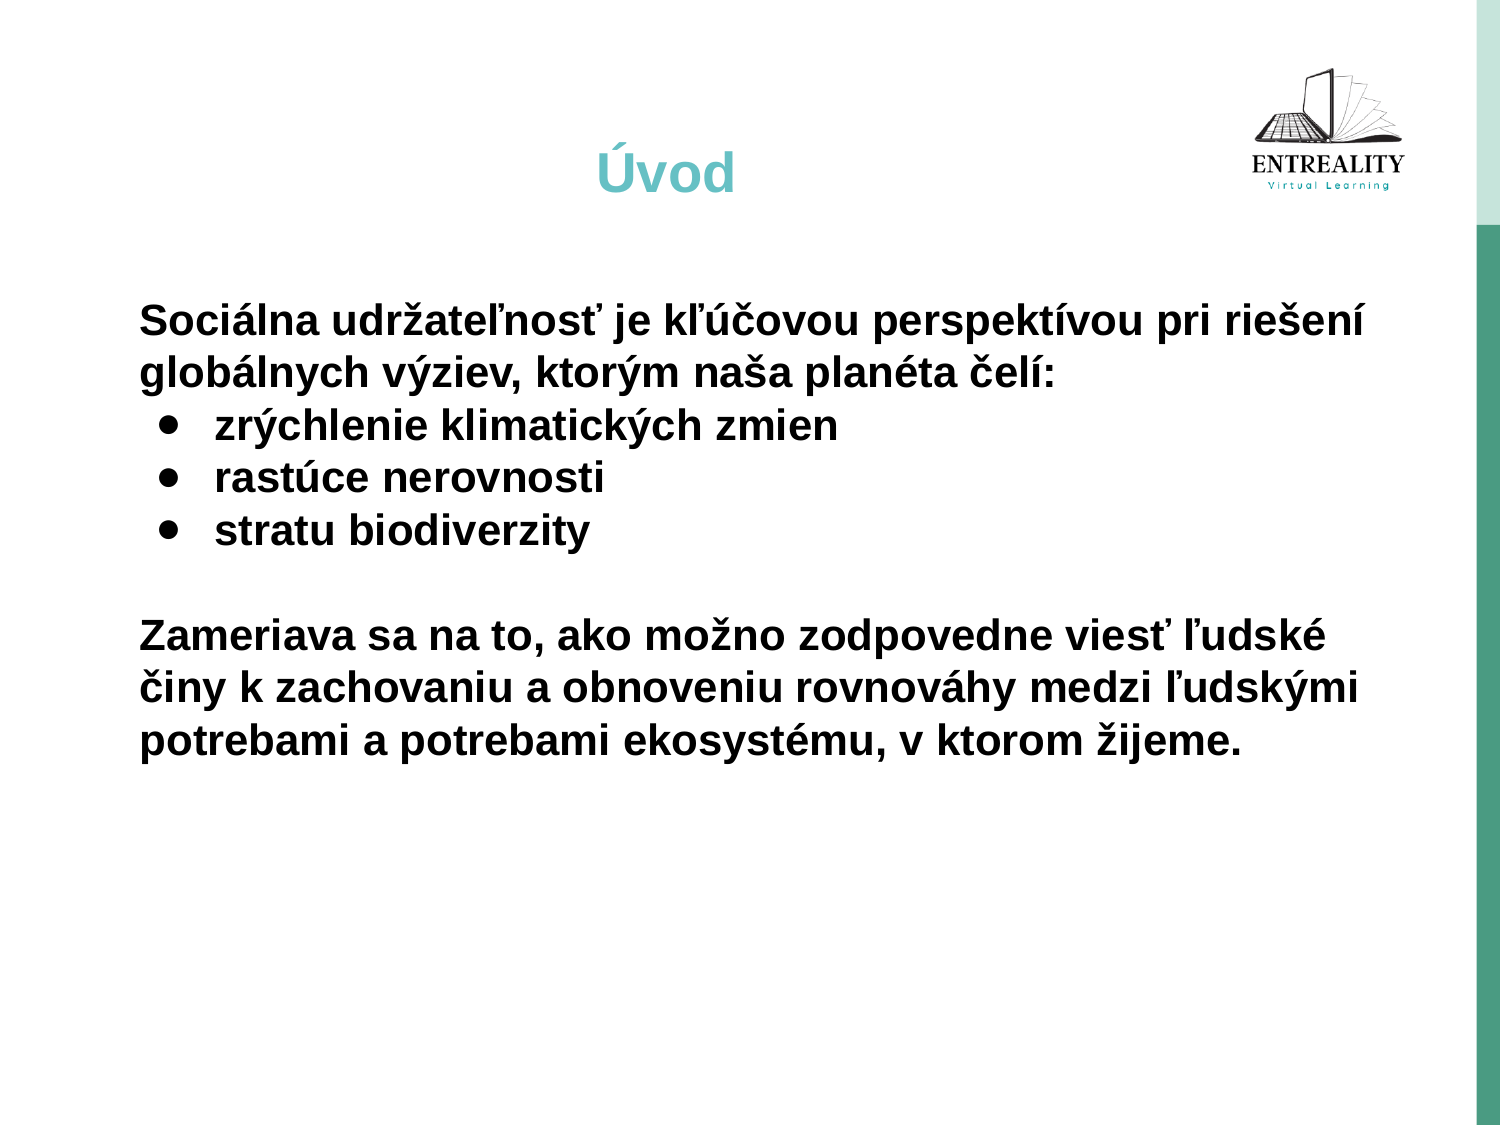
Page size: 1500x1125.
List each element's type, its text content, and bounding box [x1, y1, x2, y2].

picture [1198, 0, 1458, 259]
text_box Sociálna udržateľnosť je kľúčovou perspektívou pri riešení globálnych výziev, ktorým naša planéta čelí: zrýchlenie klimatických zmien rastúce nerovnosti stratu biodiverzity Zameriava sa na to, ako možno zodpovedne viesť ľudské činy k zachovaniu a obnoveniu rovnováhy medzi ľudskými potrebami a potrebami ekosystému, v ktorom žijeme. [124, 276, 1391, 1062]
text_box Úvod [233, 102, 1121, 218]
